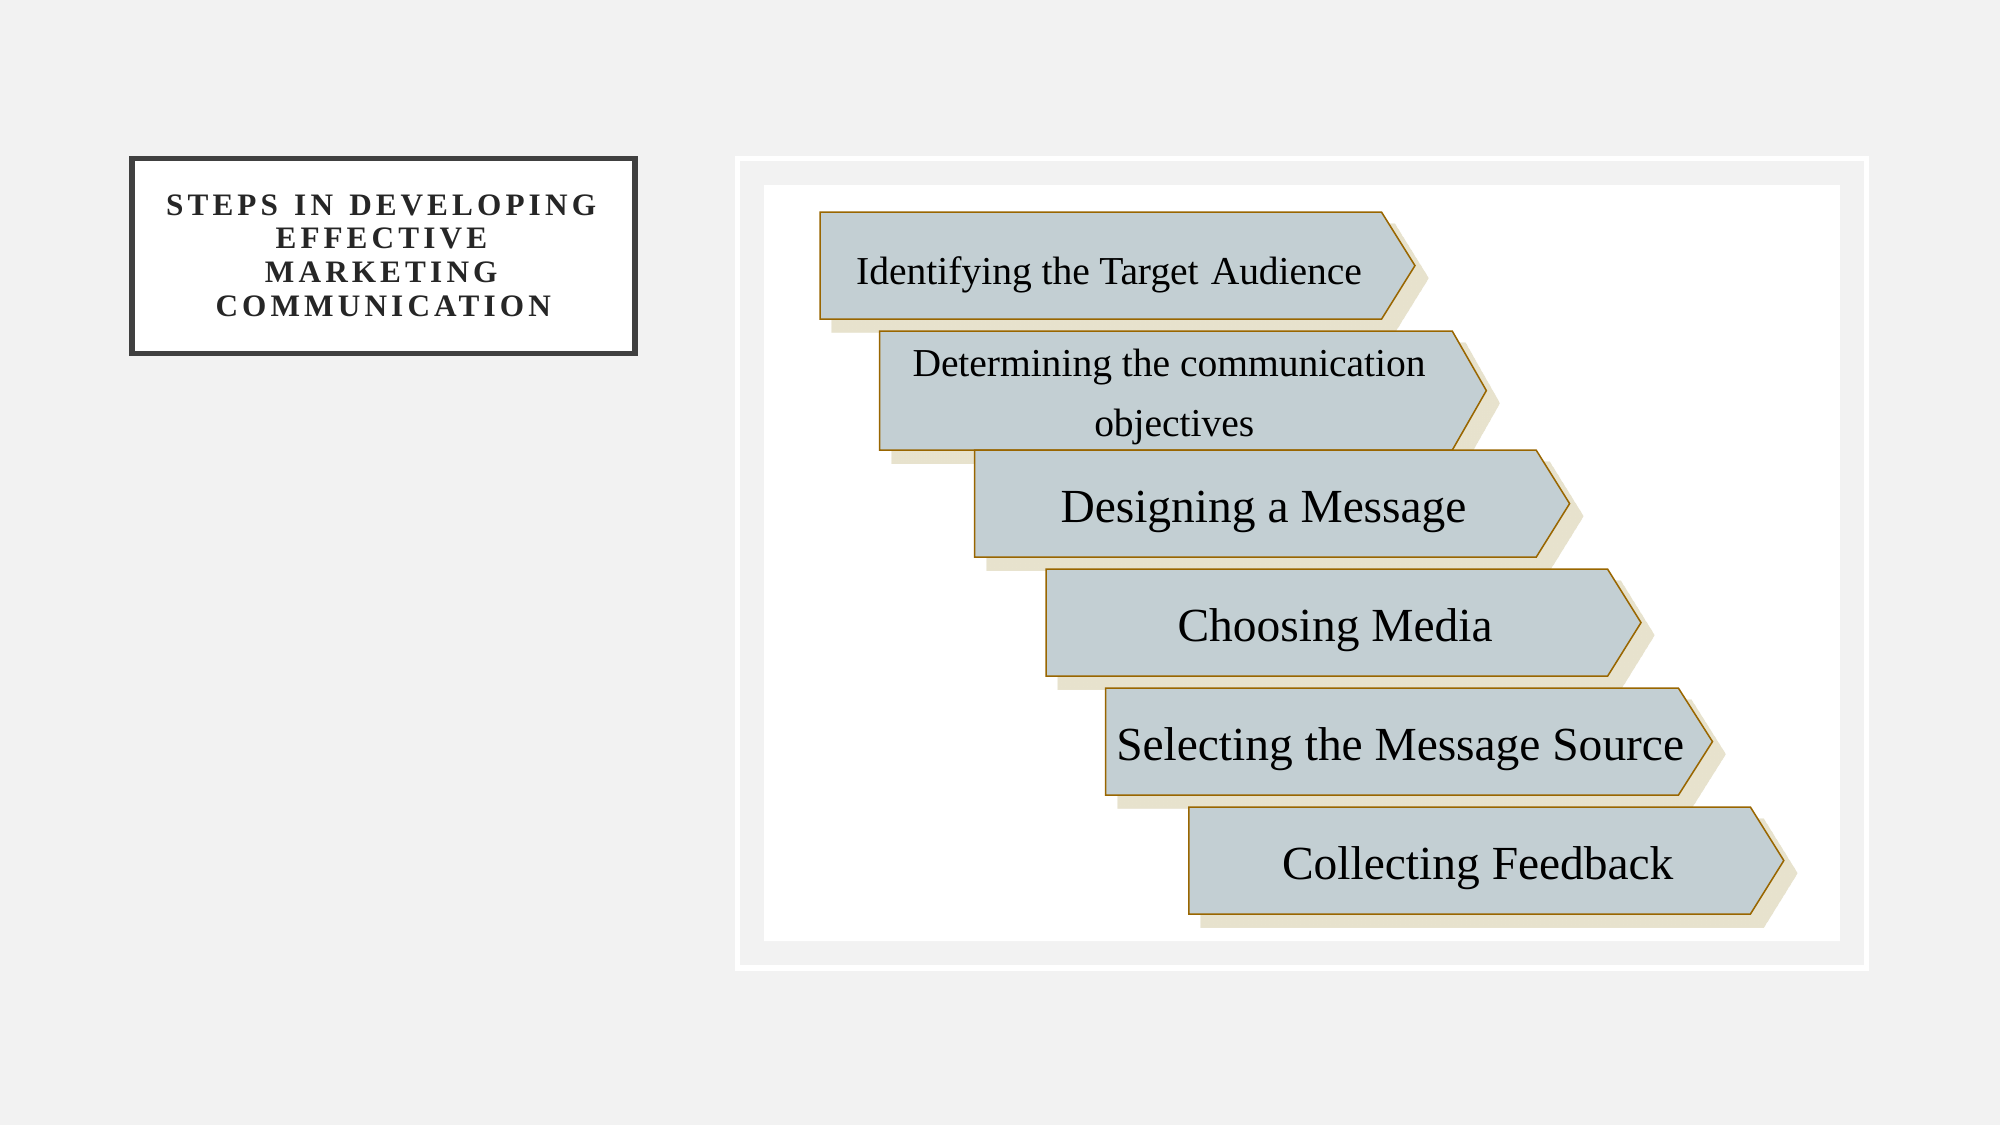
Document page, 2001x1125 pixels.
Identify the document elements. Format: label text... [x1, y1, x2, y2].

title Steps in Developing Effective Marketing Communication [129, 156, 638, 356]
text_box Identifying the Target Audience [820, 212, 1415, 320]
text_box Choosing Media [1046, 569, 1642, 677]
text_box [763, 184, 1841, 942]
text_box [391, 228, 820, 291]
text_box Designing a Message [974, 450, 1570, 558]
text_box Collecting Feedback [1188, 807, 1784, 915]
text_box [736, 157, 1868, 969]
text_box Selecting the Message Source [1105, 688, 1713, 796]
text_box Determining the communication objectives [879, 331, 1487, 451]
text_box [1398, 228, 1567, 291]
